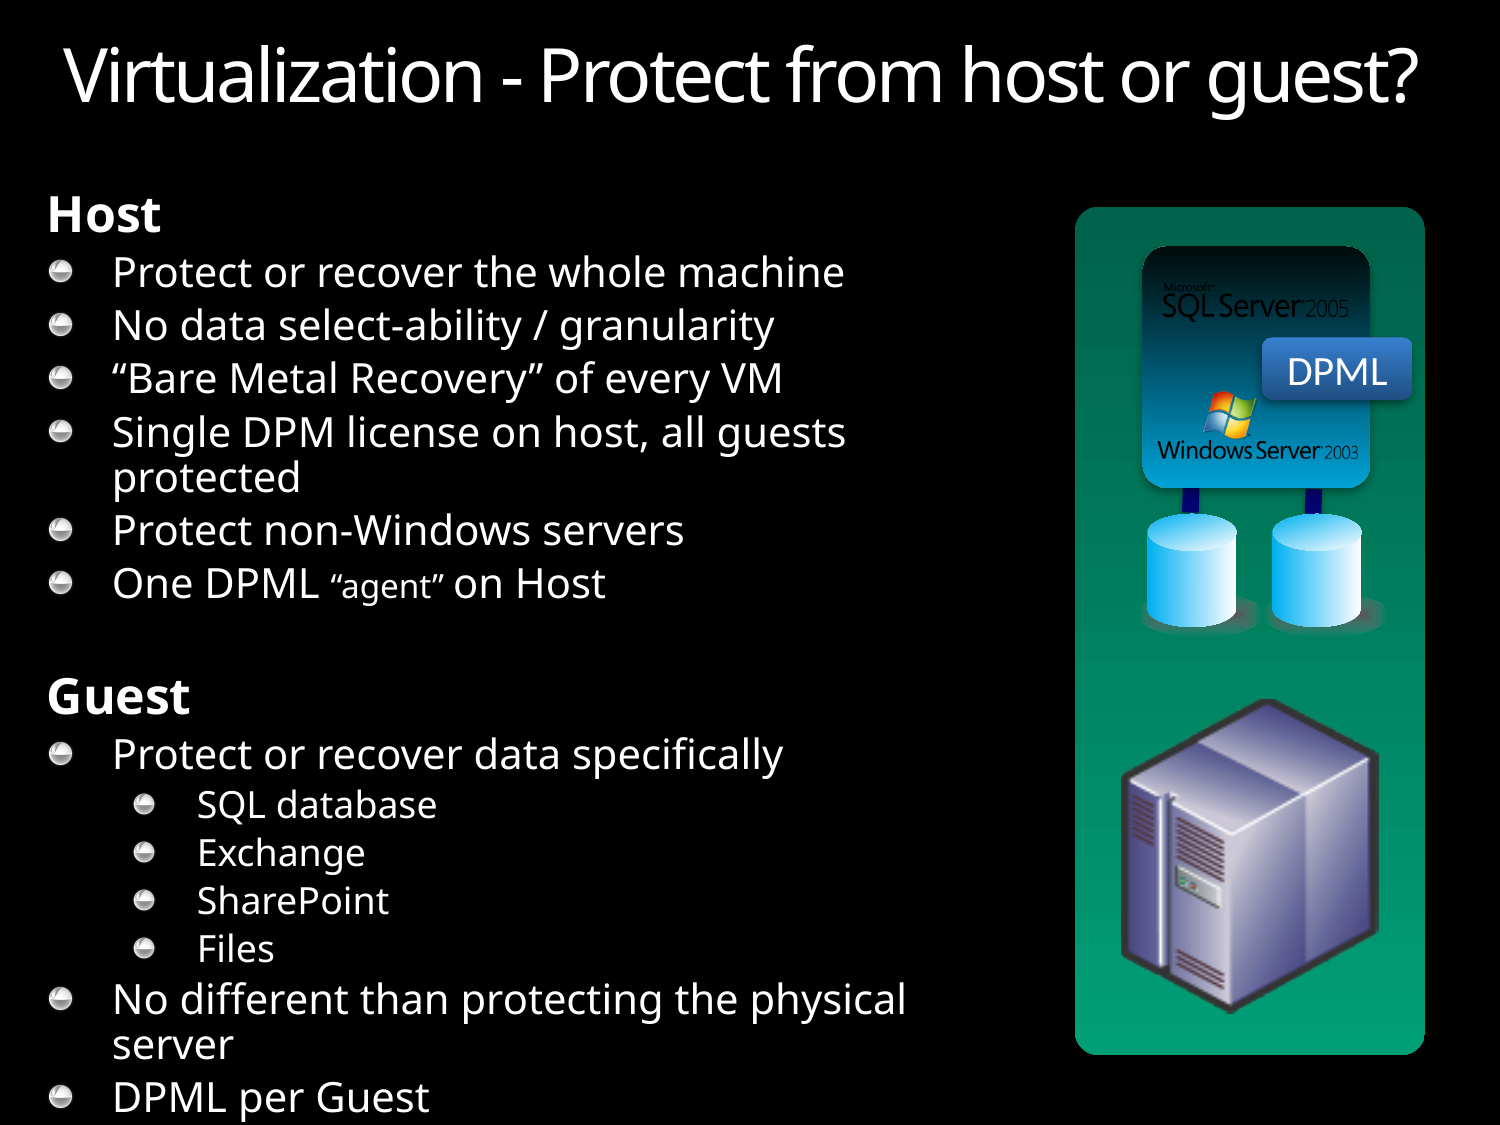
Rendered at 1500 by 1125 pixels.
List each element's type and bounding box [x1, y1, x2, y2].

picture [46, 568, 75, 597]
picture [46, 363, 75, 392]
text_box [1142, 513, 1259, 634]
text_box [1267, 513, 1384, 634]
picture [46, 1082, 75, 1111]
title [63, 37, 1438, 120]
picture [1120, 699, 1379, 1014]
picture [131, 839, 157, 865]
picture [131, 887, 157, 913]
picture [46, 417, 75, 445]
text_box [1143, 247, 1411, 489]
picture [46, 310, 75, 339]
picture [46, 515, 75, 544]
picture [131, 935, 157, 961]
picture [46, 739, 75, 768]
list [46, 188, 1037, 1066]
picture [46, 257, 75, 285]
picture [46, 984, 75, 1013]
picture [131, 791, 157, 817]
